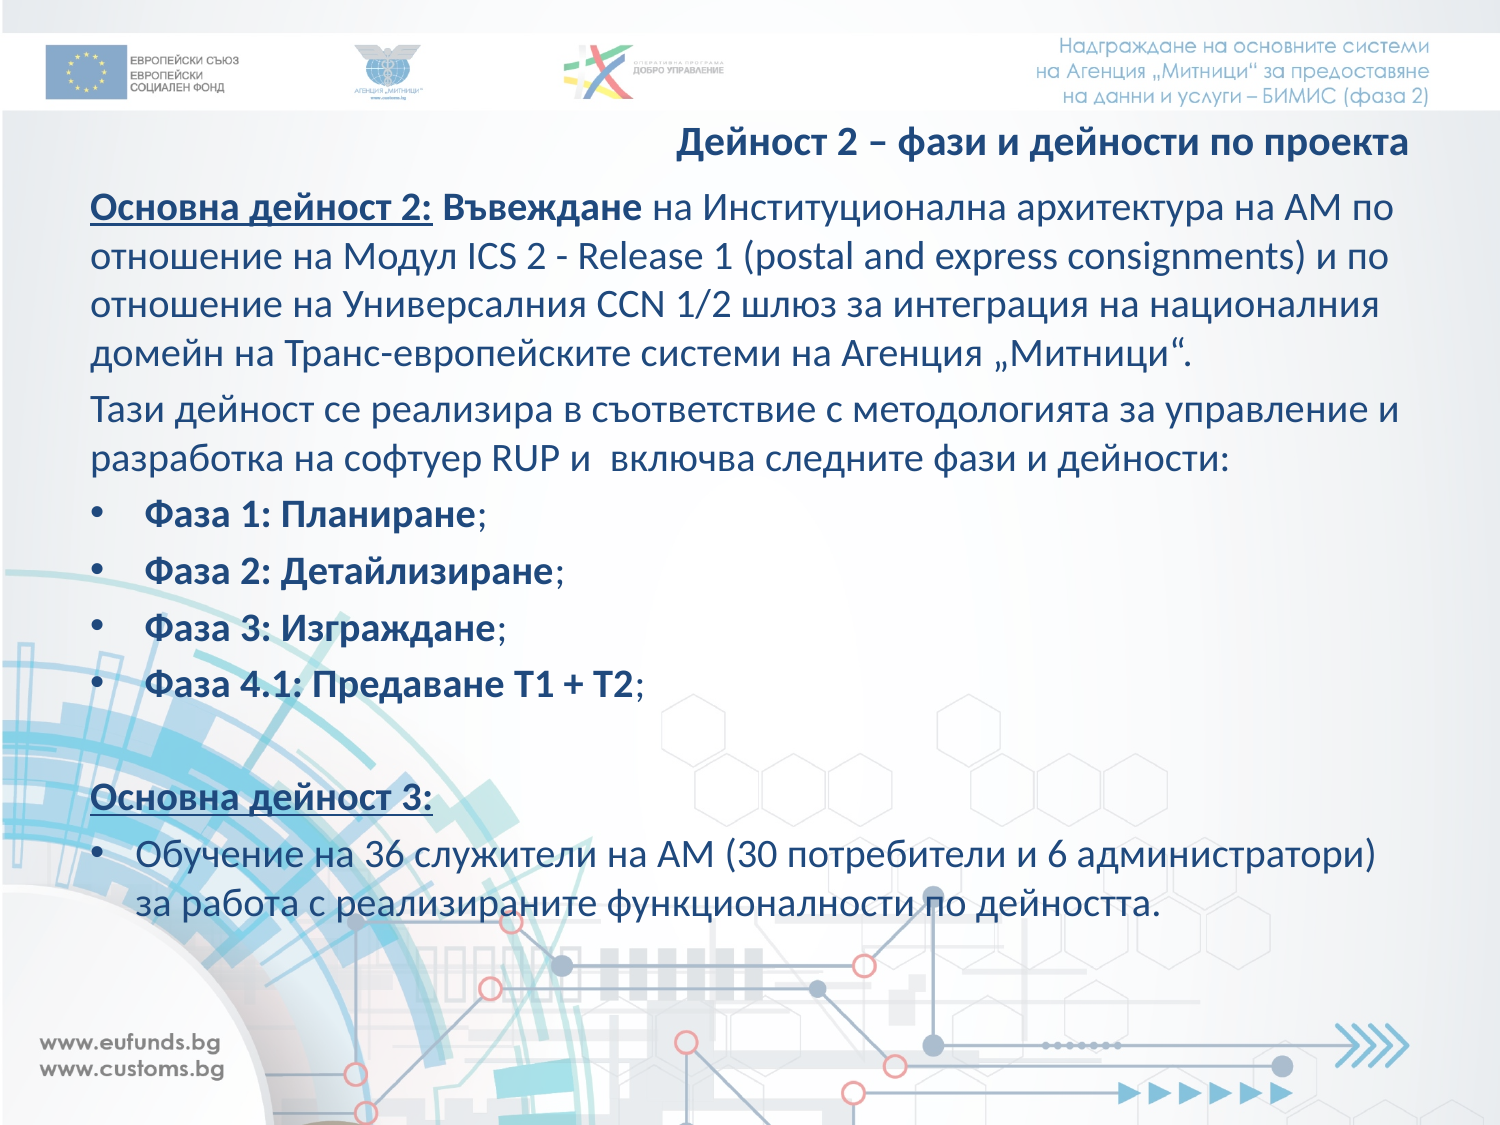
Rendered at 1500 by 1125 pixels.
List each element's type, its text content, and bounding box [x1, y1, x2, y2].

list Основна дейност 2: Въвеждане на Институционална архитектура на АМ по отношение на Модул ICS 2 - Release 1 (postal and express consignments) и по отношение на Универсалния CCN 1/2 шлюз за интеграция на националния домейн на Транс-европейските системи на Агенция „Митници“. Тази дейност се реализира в съответствие с методологията за управление и разработка на софтуер RUP и включва следните фази и дейности: Фаза 1: Планиране; Фаза 2: Детайлизиране; Фаза 3: Изграждане; Фаза 4.1: Предаване Т1 + Т2; Основна дейност 3: Обучение на 36 служители на АМ (30 потребители и 6 администратори) за работа с реализираните функционалности по дейността. [75, 172, 1425, 1005]
title Дейност 2 – фази и дейности по проекта [75, 45, 1425, 172]
